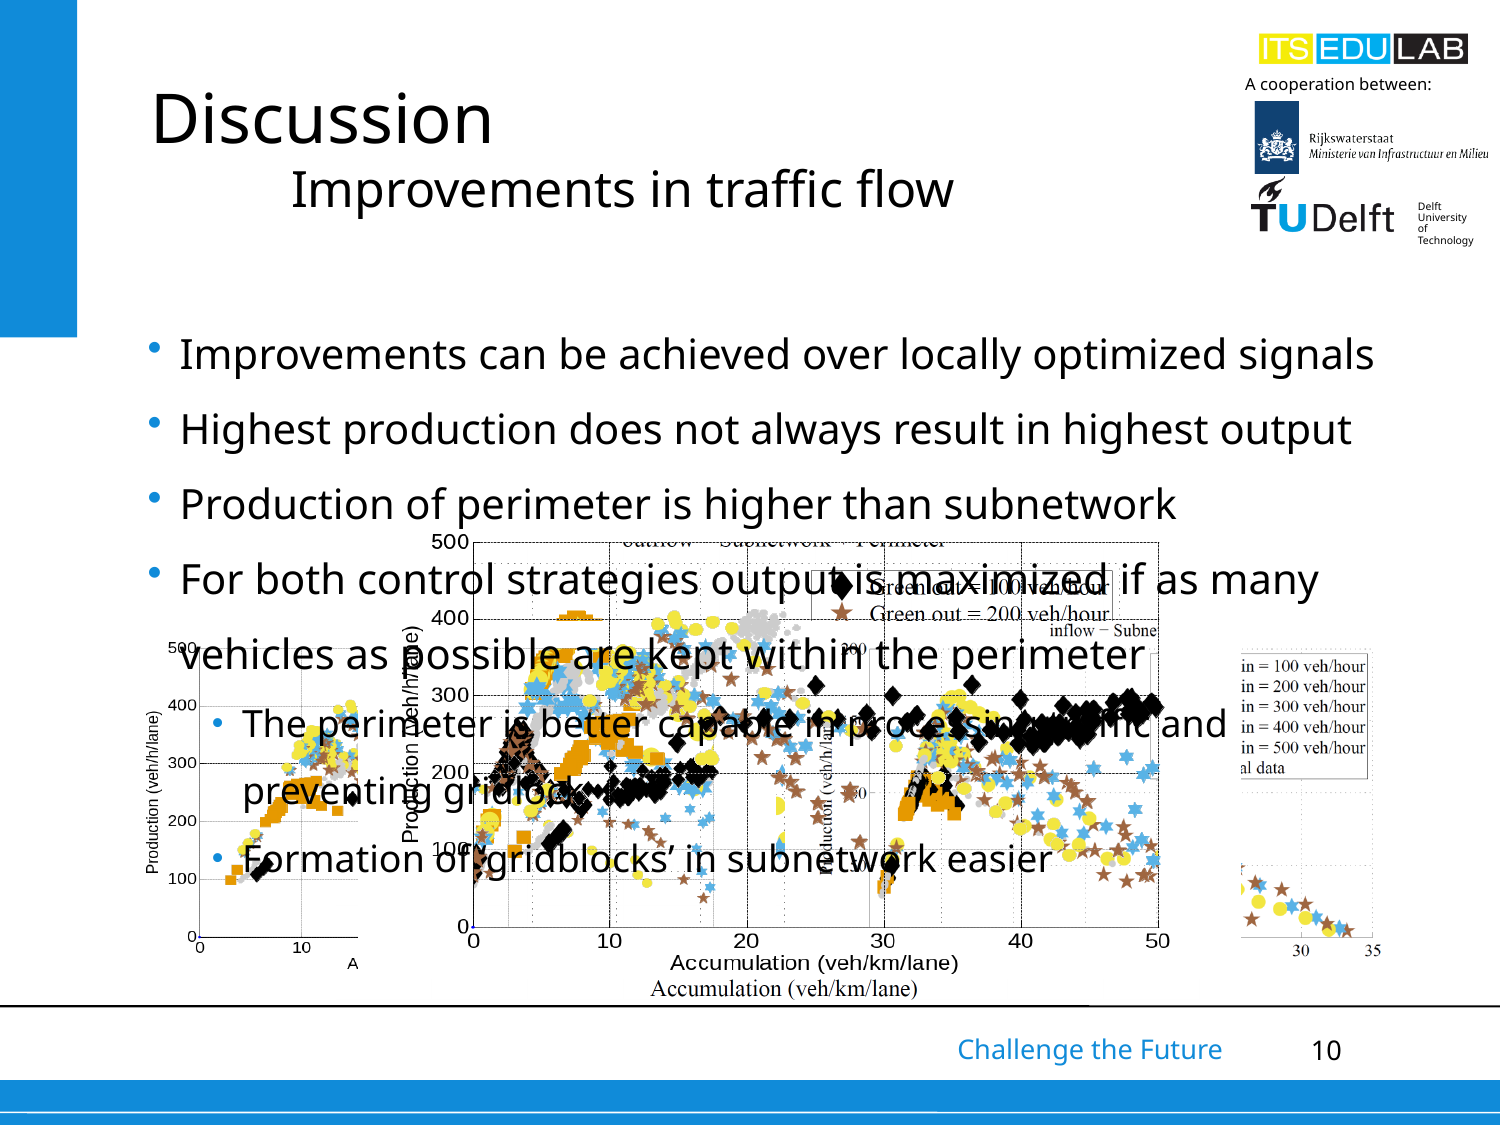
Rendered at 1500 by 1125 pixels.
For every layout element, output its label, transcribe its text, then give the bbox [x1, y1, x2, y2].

list Improvements can be achieved over locally optimized signals Highest production does not always result in highest output Production of perimeter is higher than subnetwork For both control strategies output is maximized if as many vehicles as possible are kept within the perimeter The perimeter is better capable in processing traffic and preventing gridlock Formation of ‘gridblocks’ in subnetwork easier [147, 302, 1403, 619]
title Discussion Improvements in traffic flow [150, 75, 1238, 250]
picture [1257, 30, 1473, 66]
picture [113, 506, 1433, 1000]
picture [1251, 101, 1492, 234]
